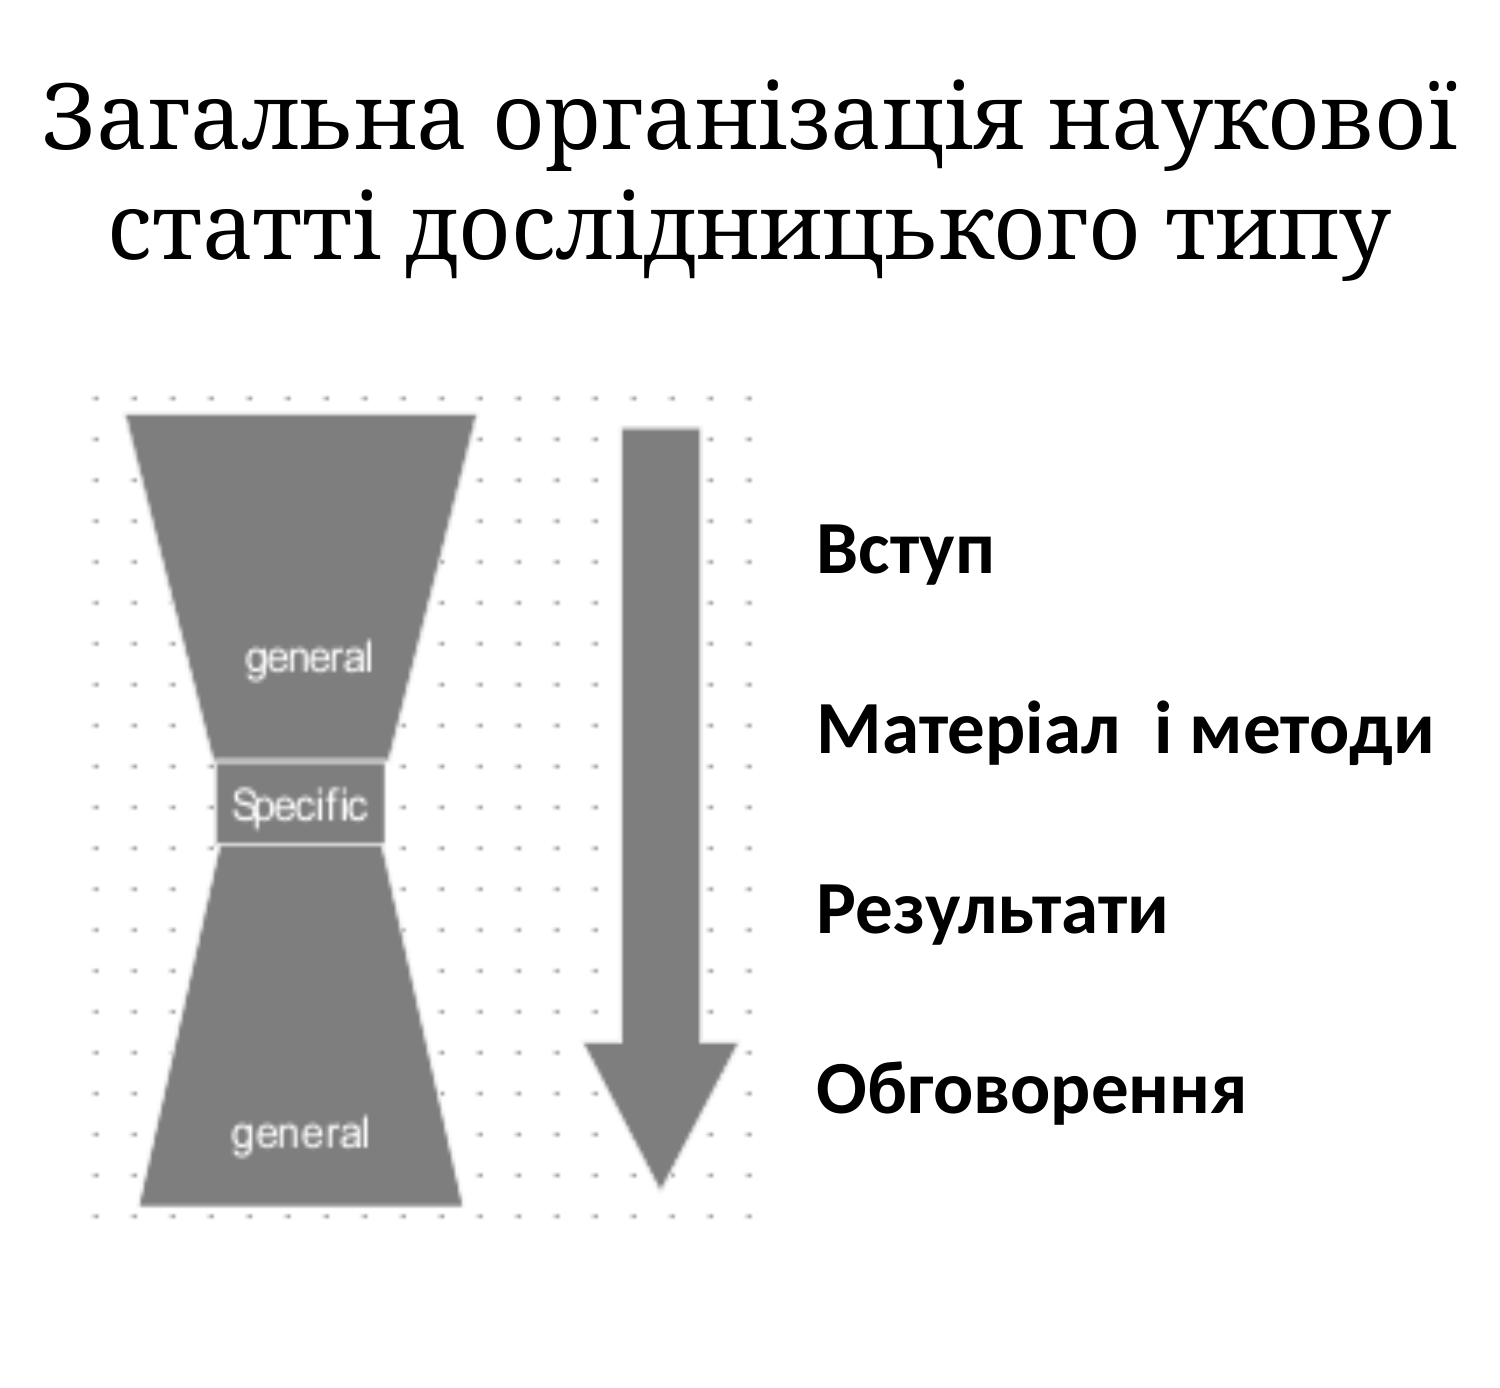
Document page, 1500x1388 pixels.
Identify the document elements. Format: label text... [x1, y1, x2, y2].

text_box Вступ Матеріал і методи Результати Обговорення [802, 491, 1451, 1136]
picture [62, 380, 763, 1253]
title Загальна організація наукової статті дослідницького типу [12, 57, 1488, 280]
